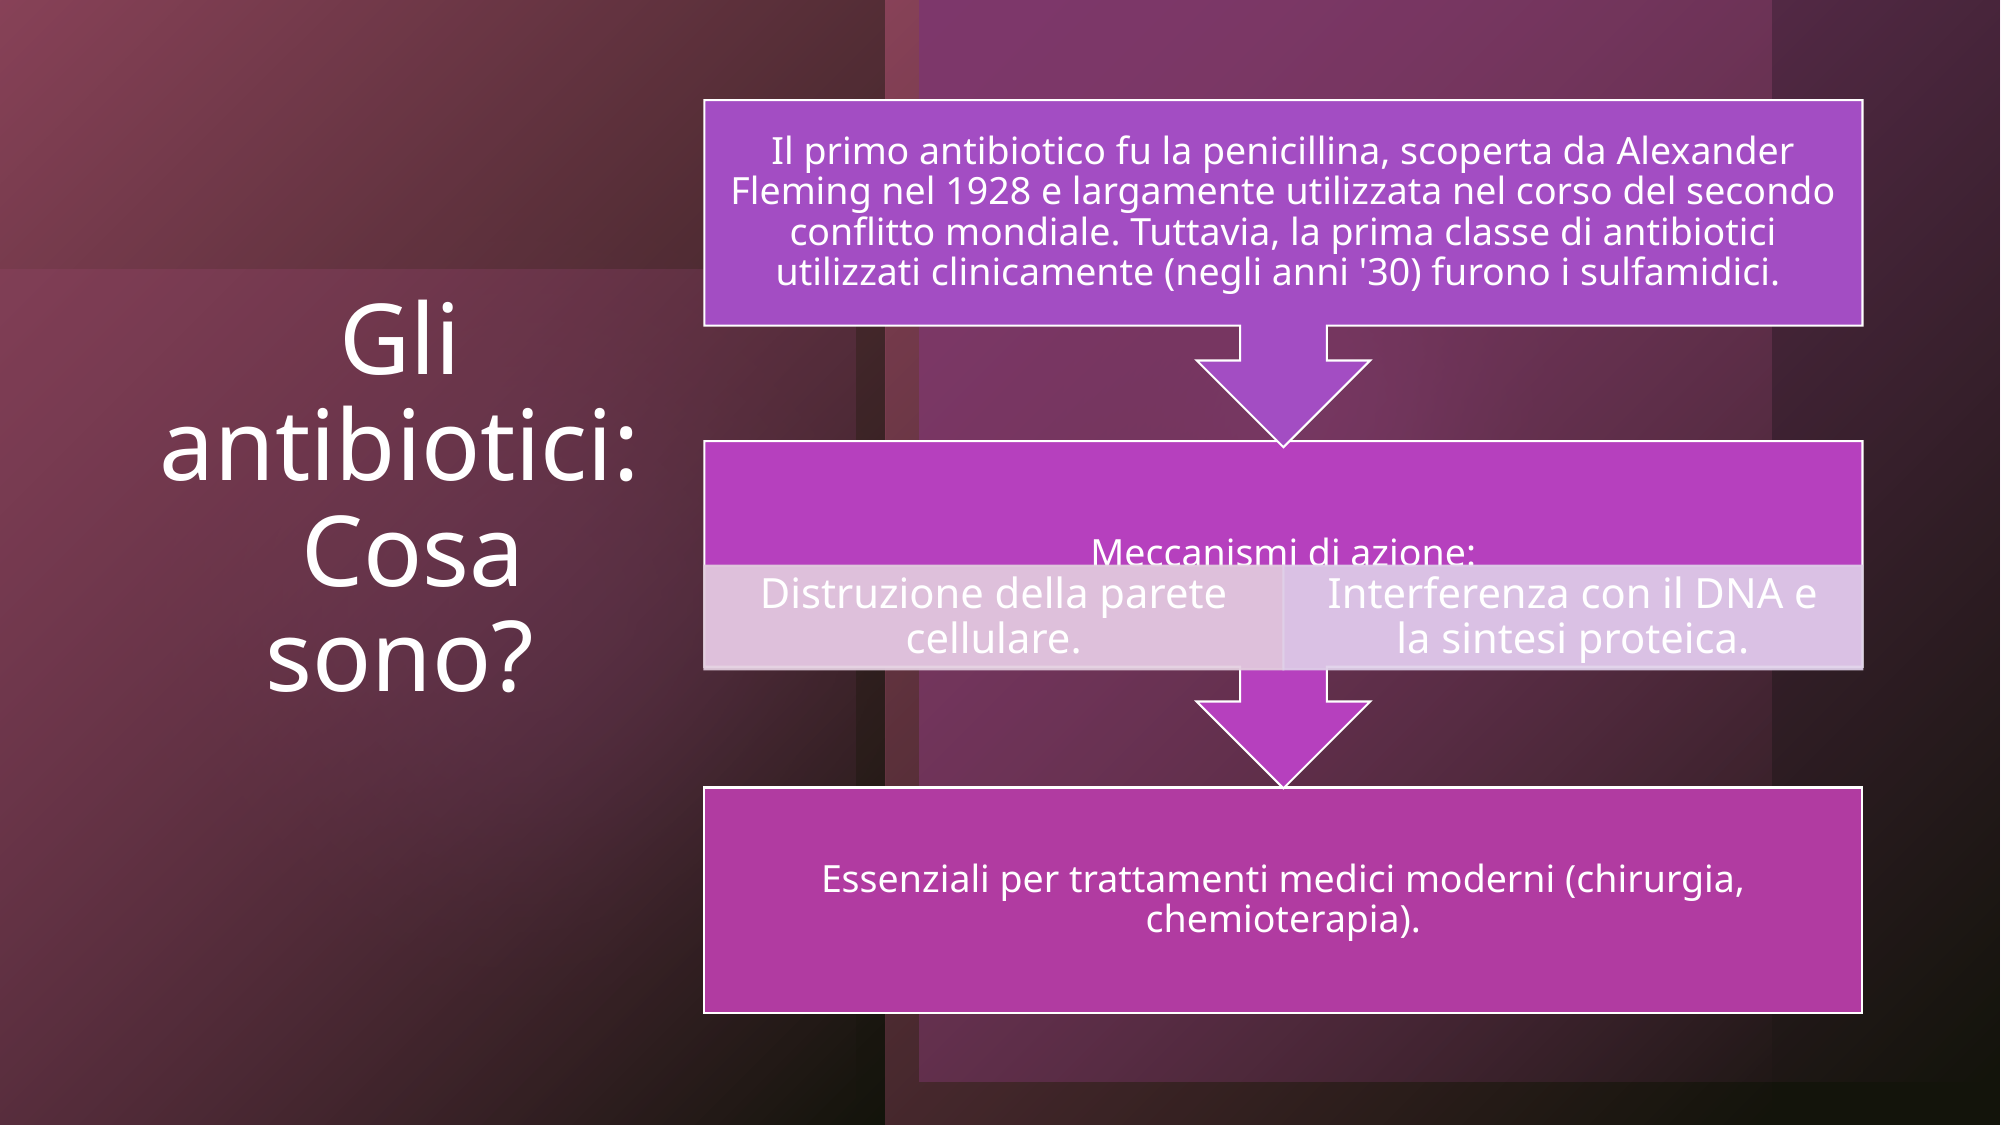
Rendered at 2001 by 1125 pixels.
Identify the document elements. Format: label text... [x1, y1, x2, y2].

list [704, 99, 1863, 1014]
title Gli antibiotici: Cosa sono? [137, 99, 663, 1014]
